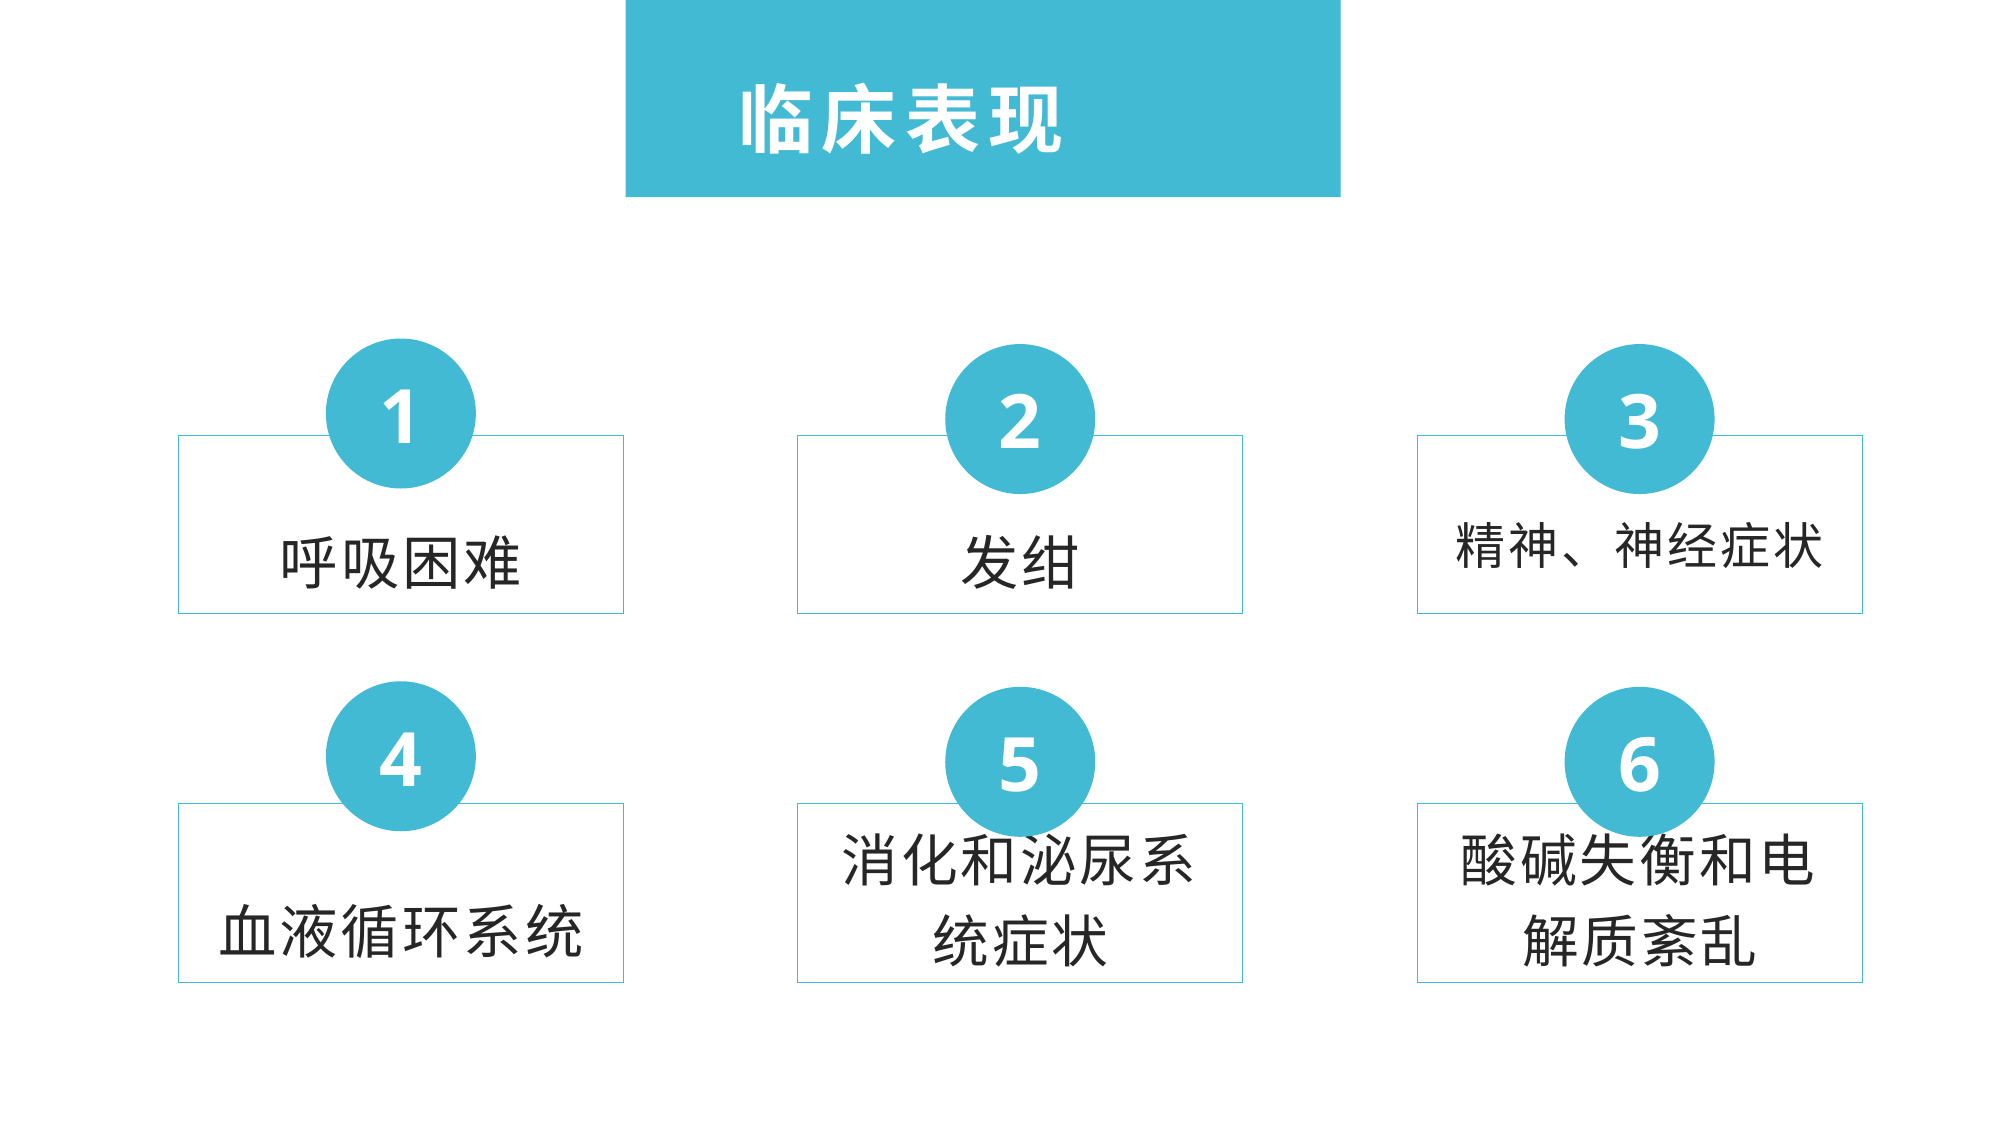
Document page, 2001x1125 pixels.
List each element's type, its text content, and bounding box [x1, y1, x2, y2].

text_box 4 [324, 680, 477, 833]
text_box 呼吸困难 [178, 435, 624, 614]
text_box 酸碱失衡和电解质紊乱 [1417, 803, 1863, 983]
text_box 消化和泌尿系统症状 [797, 803, 1243, 983]
text_box 临床表现 [723, 65, 1243, 171]
text_box [625, 0, 1342, 198]
text_box 2 [944, 343, 1097, 496]
text_box 6 [1563, 685, 1716, 838]
text_box 3 [1563, 343, 1716, 496]
text_box 5 [944, 685, 1097, 838]
text_box 1 [324, 337, 477, 490]
text_box 发绀 [797, 435, 1243, 614]
text_box 血液循环系统 [178, 803, 624, 983]
text_box 精神、神经症状 [1417, 435, 1863, 614]
